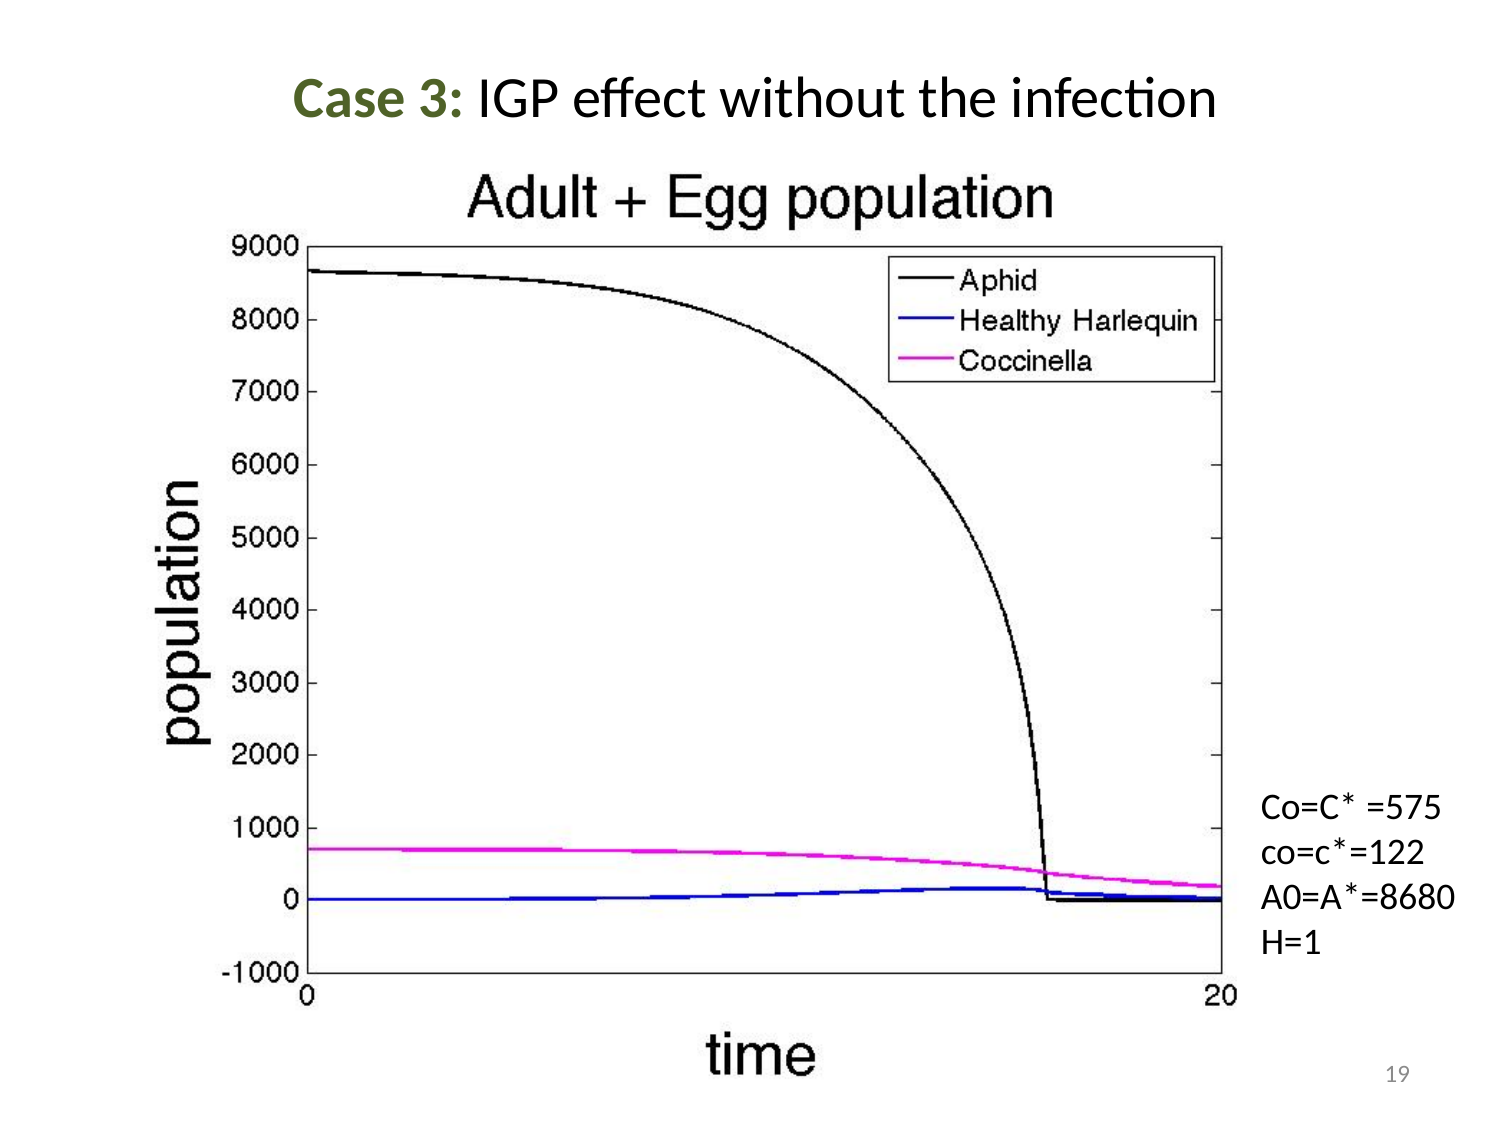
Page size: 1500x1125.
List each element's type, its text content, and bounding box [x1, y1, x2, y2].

title Case 3: IGP effect without the infection [0, 0, 1500, 188]
slide_number 19 [1074, 1042, 1425, 1103]
text_box Co=C* =575 co=c*=122 A0=A*=8680 H=1 [1340, 775, 1492, 970]
picture [135, 160, 1337, 1092]
